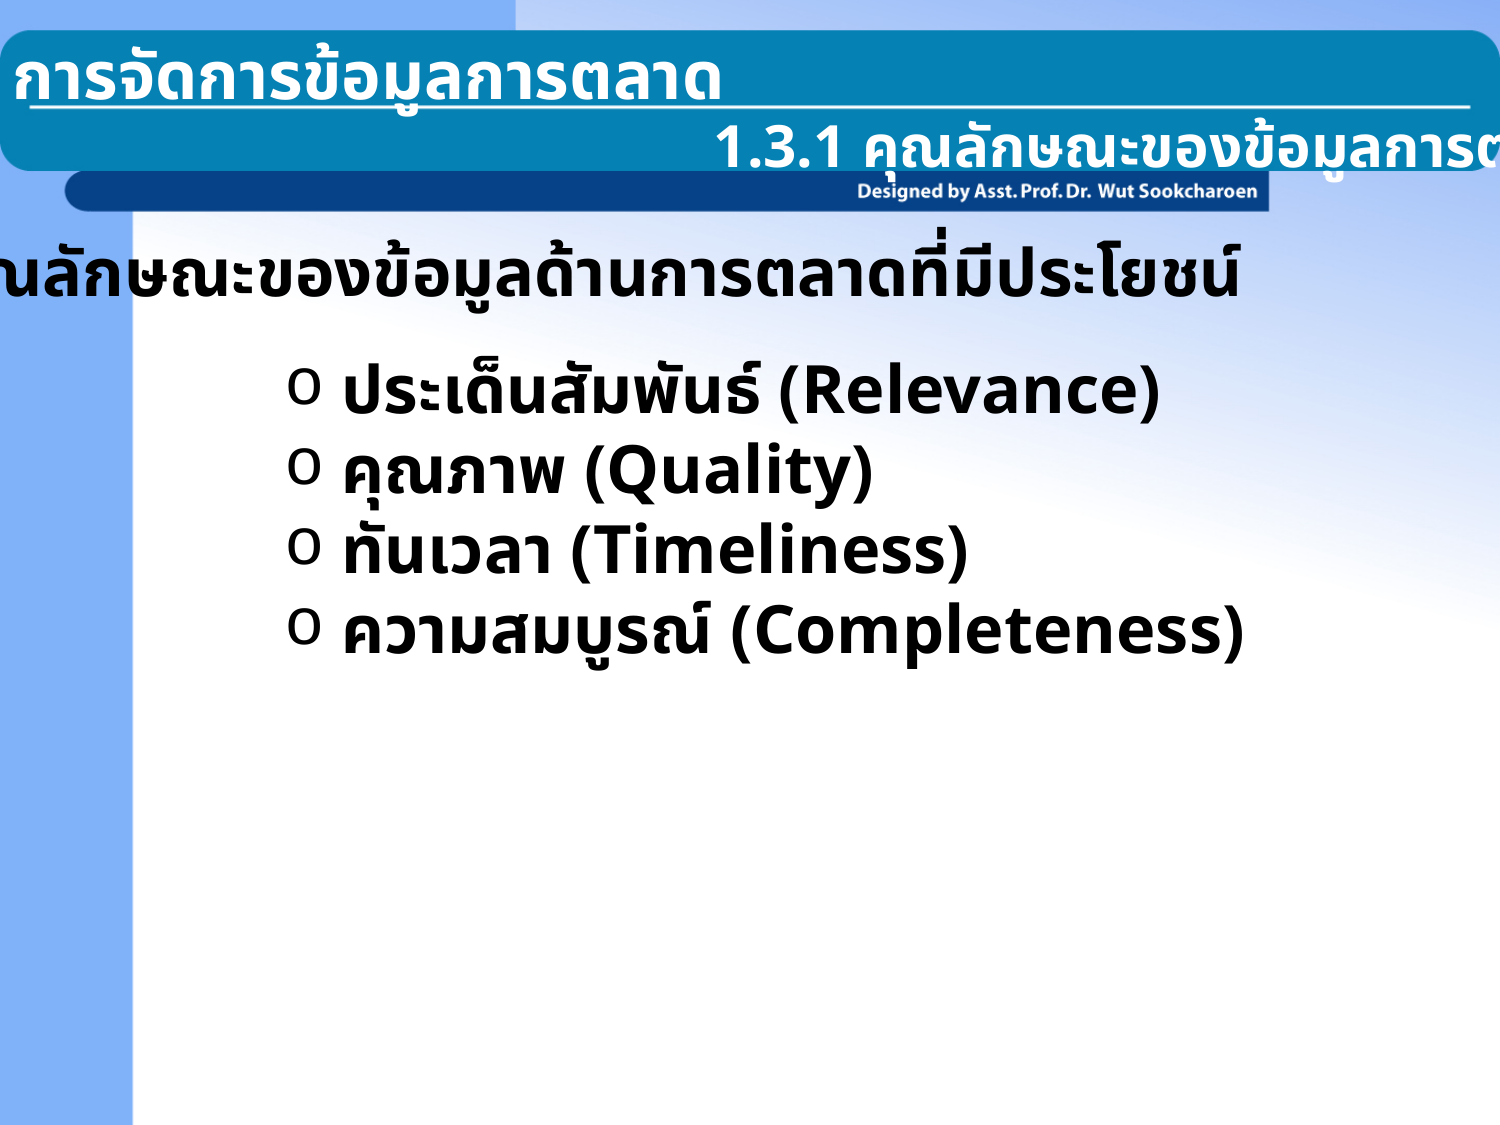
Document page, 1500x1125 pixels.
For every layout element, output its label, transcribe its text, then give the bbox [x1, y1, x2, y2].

text_box 1.3 การจัดการข้อมูลการตลาด [0, 25, 740, 121]
text_box ประเด็นสัมพันธ์ (Relevance) คุณภาพ (Quality) ทันเวลา (Timeliness) ความสมบูรณ์ (Completeness) [269, 339, 1301, 675]
text_box 1.3.1 คุณลักษณะของข้อมูลการตลาด [699, 101, 1500, 187]
picture [0, 149, 1500, 1125]
text_box คุณลักษณะของข้อมูลด้านการตลาดที่มีประโยชน์ [0, 222, 1276, 318]
picture [0, 0, 1500, 53]
